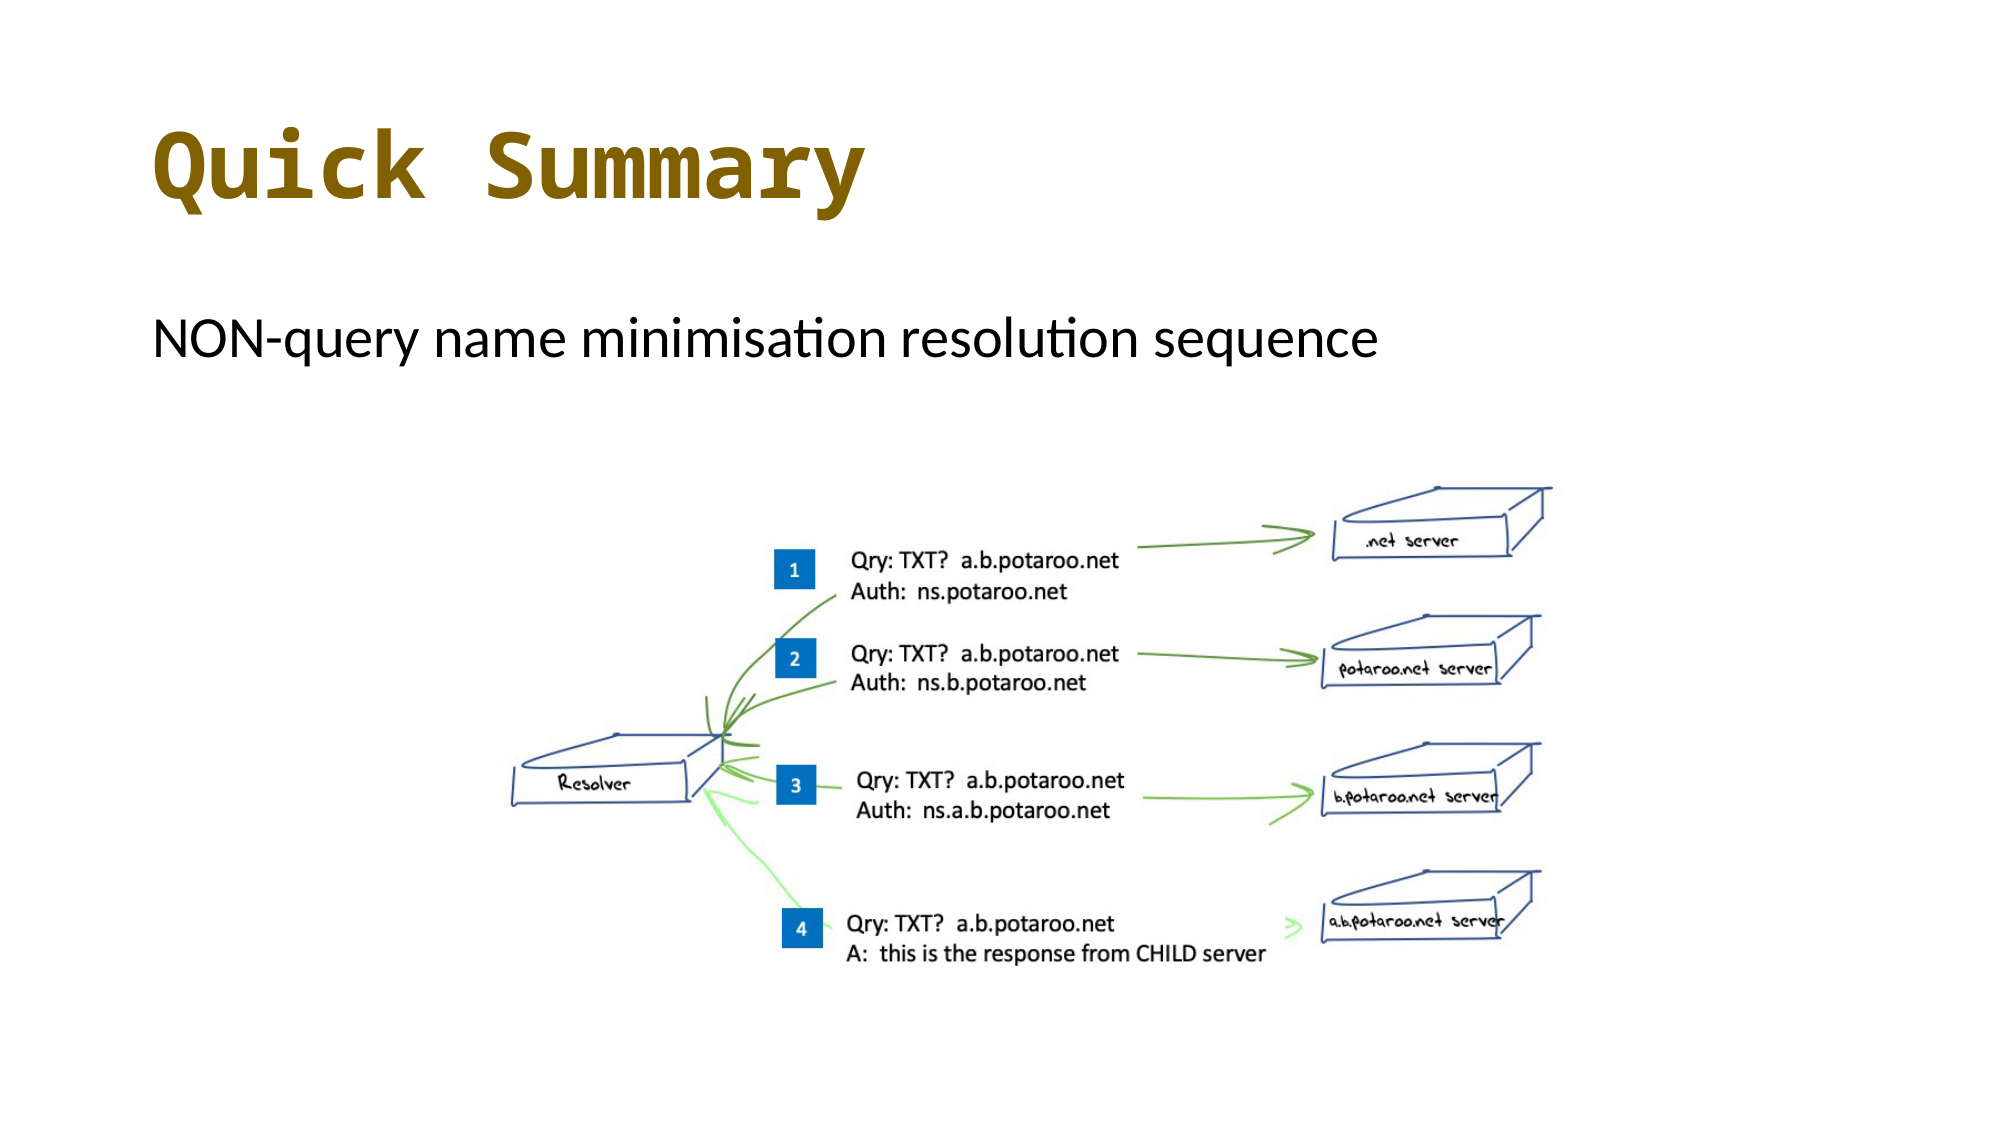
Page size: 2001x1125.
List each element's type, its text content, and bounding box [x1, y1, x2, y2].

picture [472, 456, 1583, 1007]
list NON-query name minimisation resolution sequence [137, 299, 1863, 1014]
title Quick Summary [137, 59, 1863, 278]
